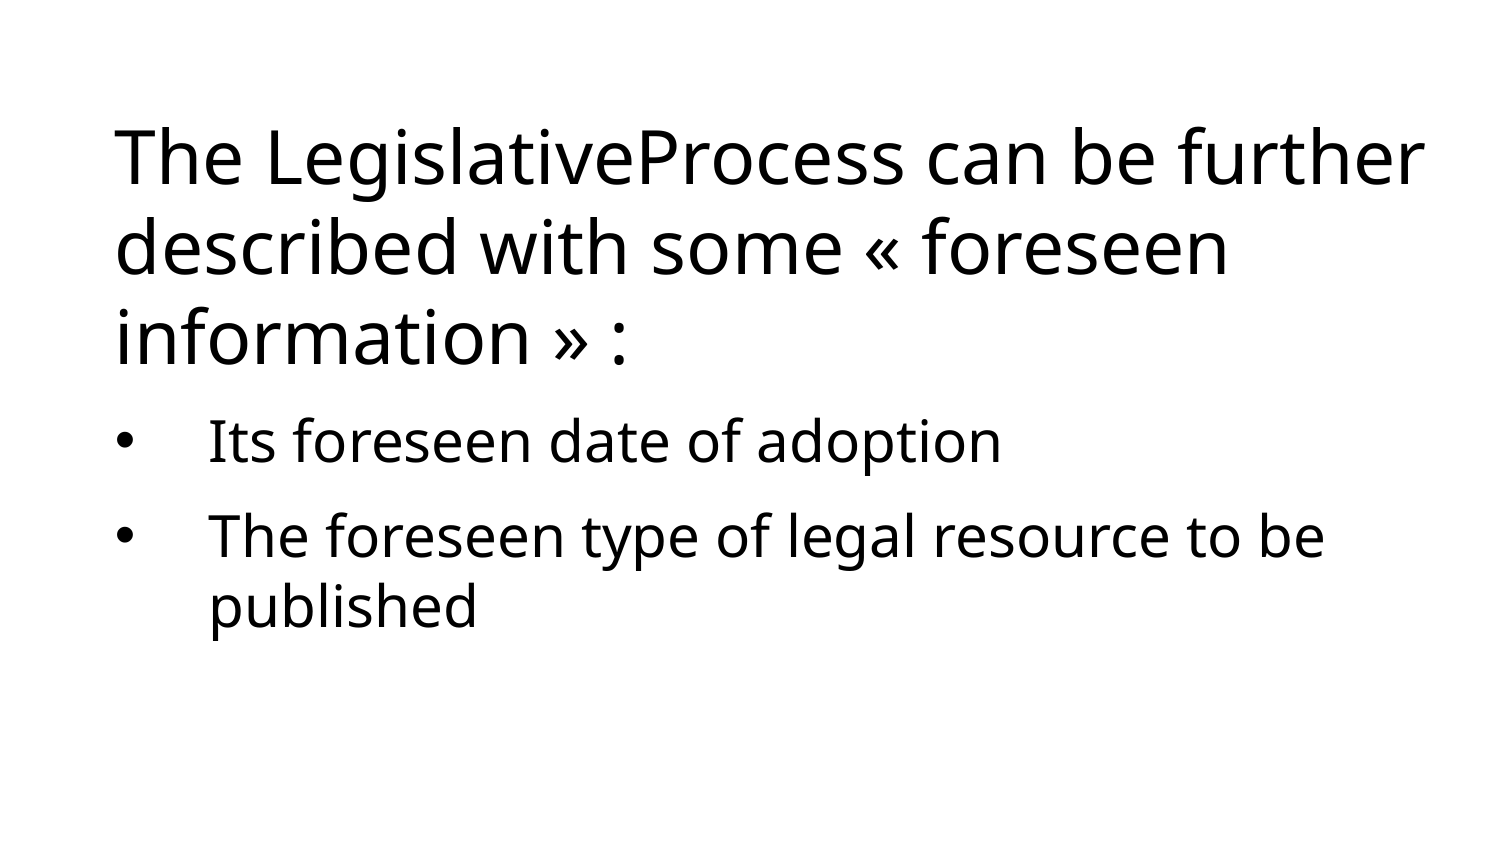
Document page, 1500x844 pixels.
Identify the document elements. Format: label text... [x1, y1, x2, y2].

text_box The LegislativeProcess can be further described with some « foreseen information » : Its foreseen date of adoption The foreseen type of legal resource to be published [100, 101, 1447, 647]
